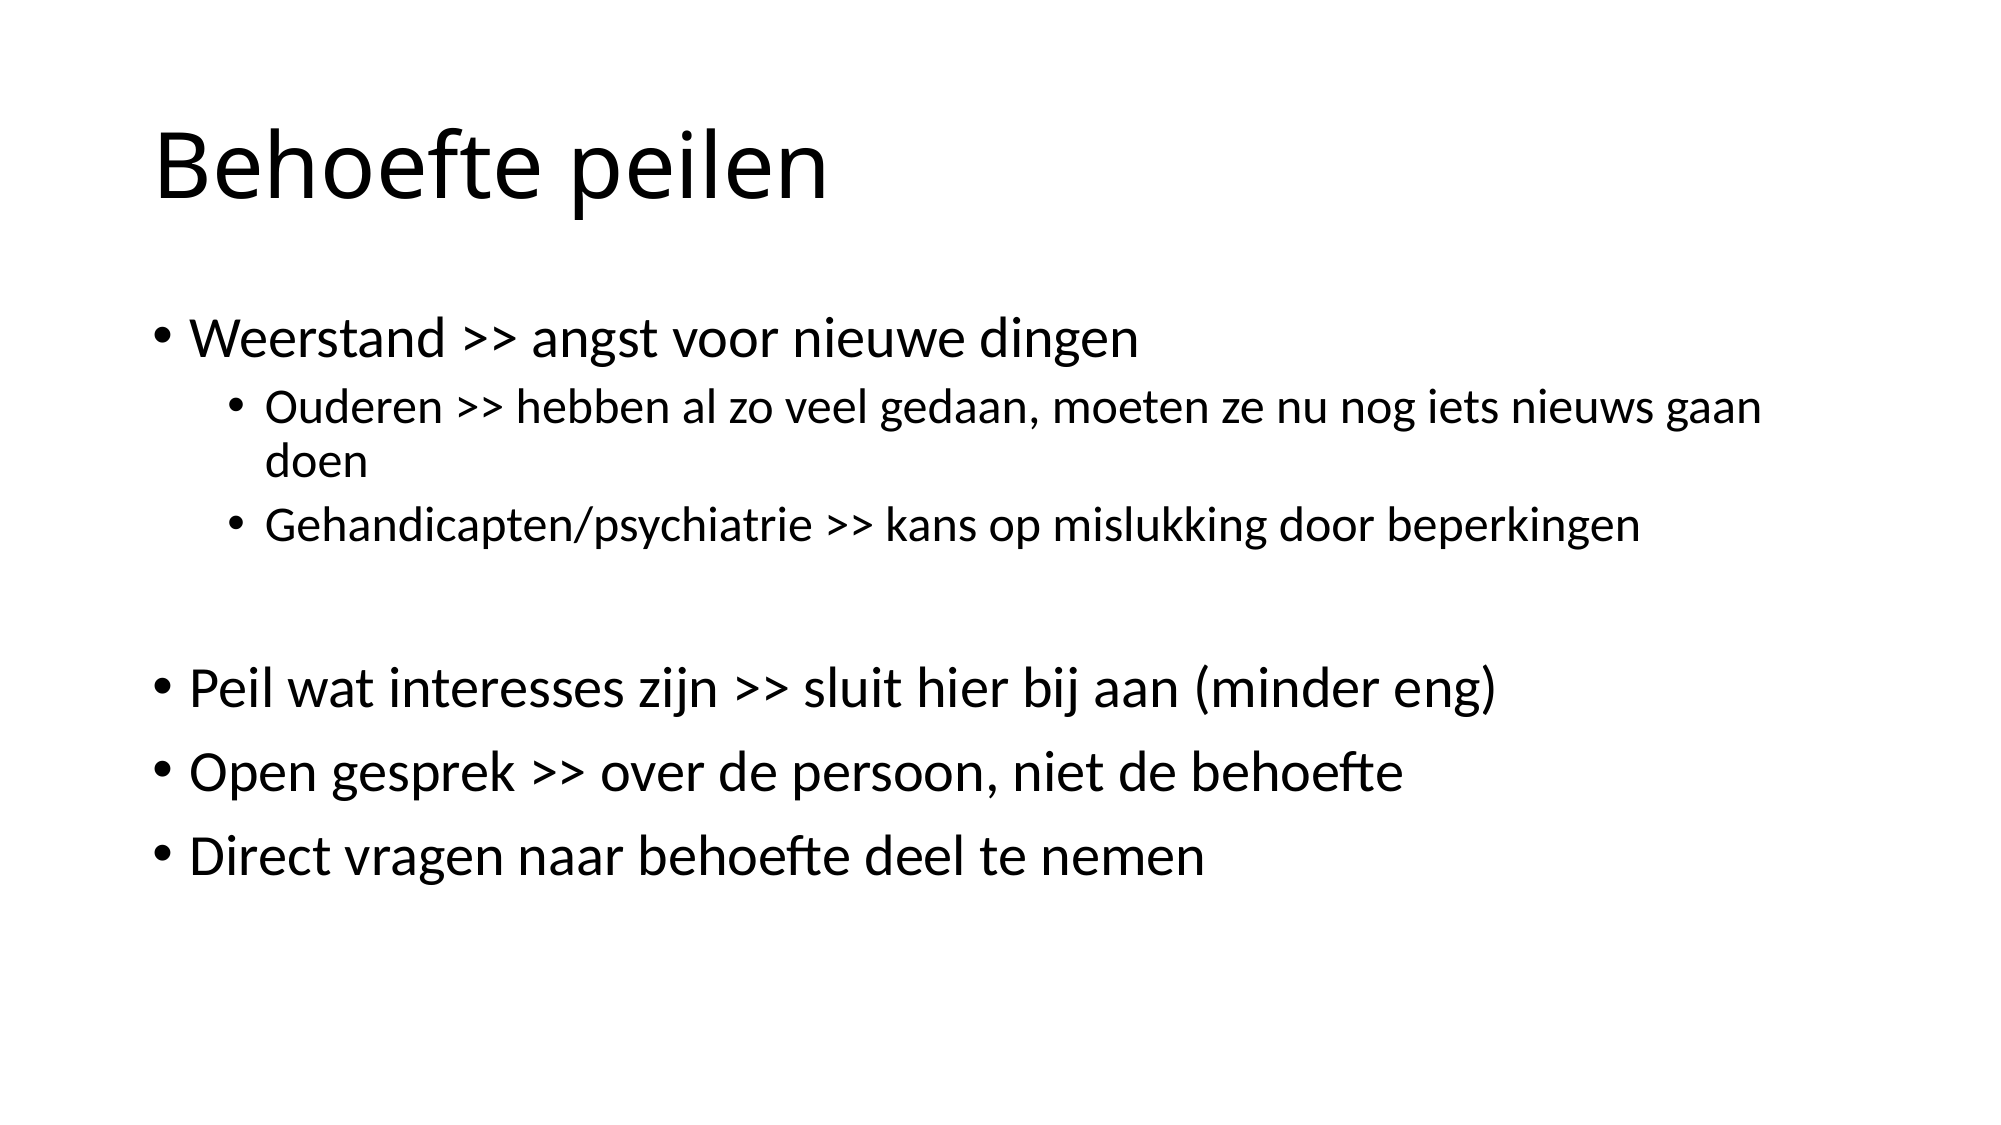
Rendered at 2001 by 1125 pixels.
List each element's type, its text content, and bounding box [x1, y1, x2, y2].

list Weerstand >> angst voor nieuwe dingen Ouderen >> hebben al zo veel gedaan, moeten ze nu nog iets nieuws gaan doen Gehandicapten/psychiatrie >> kans op mislukking door beperkingen Peil wat interesses zijn >> sluit hier bij aan (minder eng) Open gesprek >> over de persoon, niet de behoefte Direct vragen naar behoefte deel te nemen [137, 299, 1863, 1014]
title Behoefte peilen [137, 59, 1863, 278]
